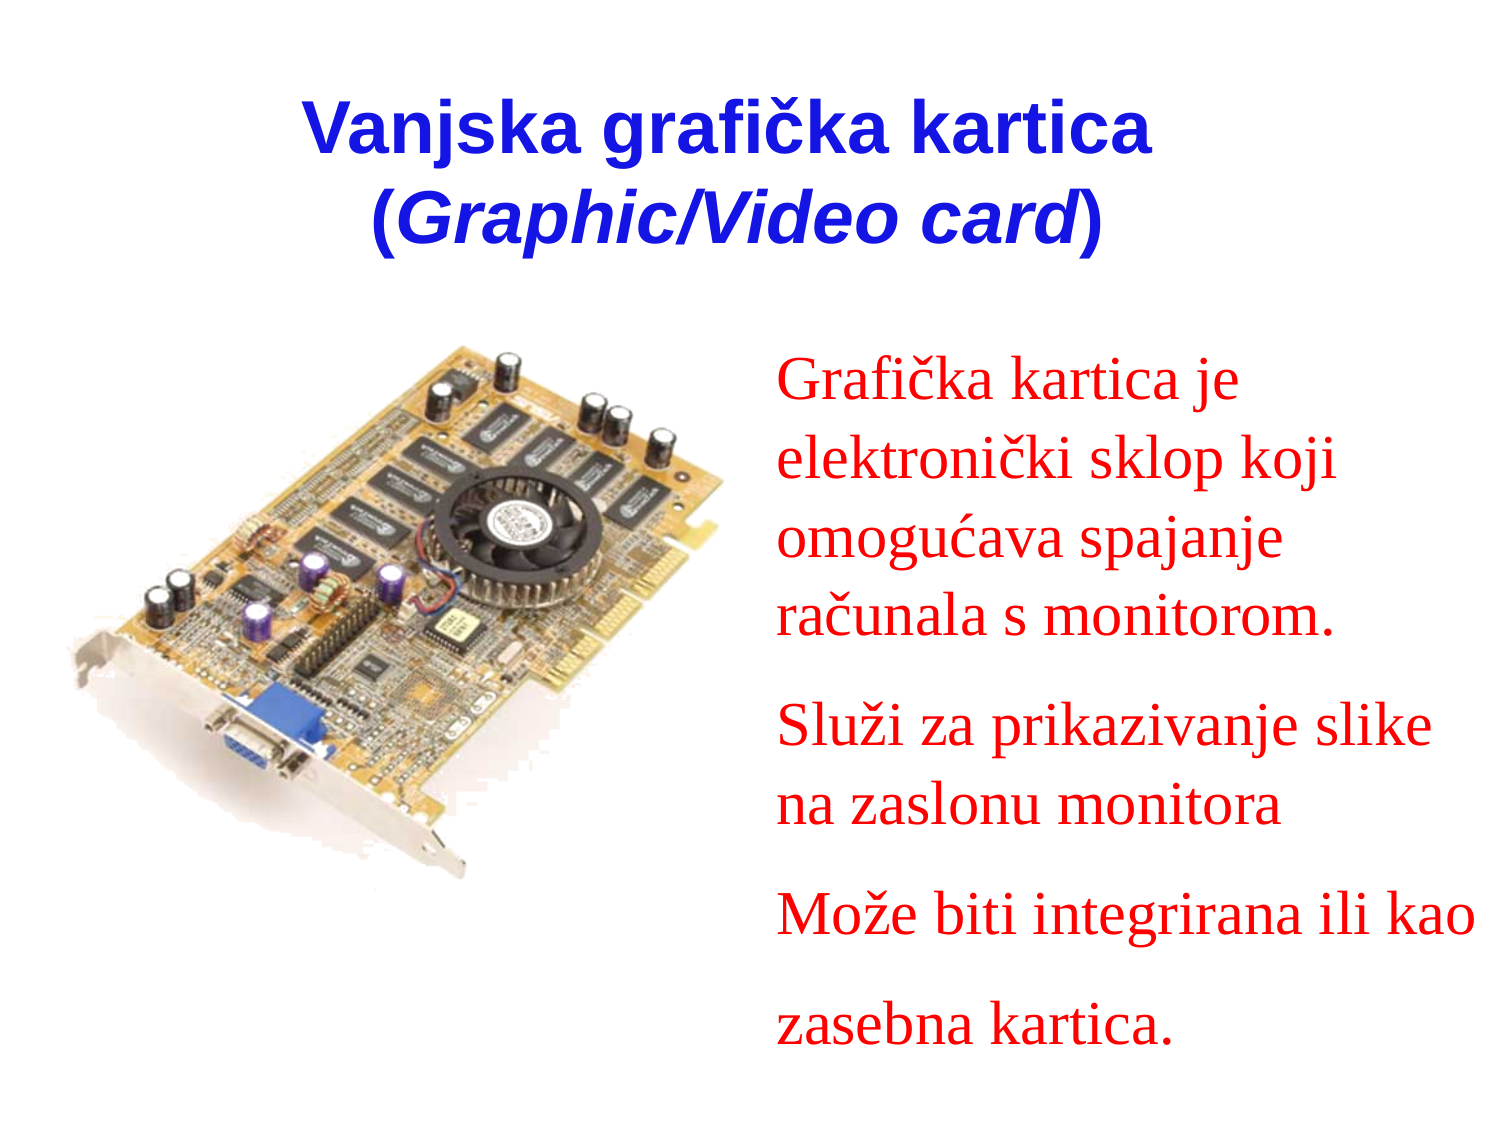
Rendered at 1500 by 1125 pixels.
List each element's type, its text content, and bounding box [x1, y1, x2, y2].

title Vanjska grafička kartica (Graphic/Video card) [99, 74, 1376, 263]
picture [52, 326, 745, 894]
text_box Grafička kartica je elektronički sklop koji omogućava spajanje računala s monitorom. Služi za prikazivanje slike na zaslonu monitora Može biti integrirana ili kao zasebna kartica. [761, 326, 1500, 1002]
